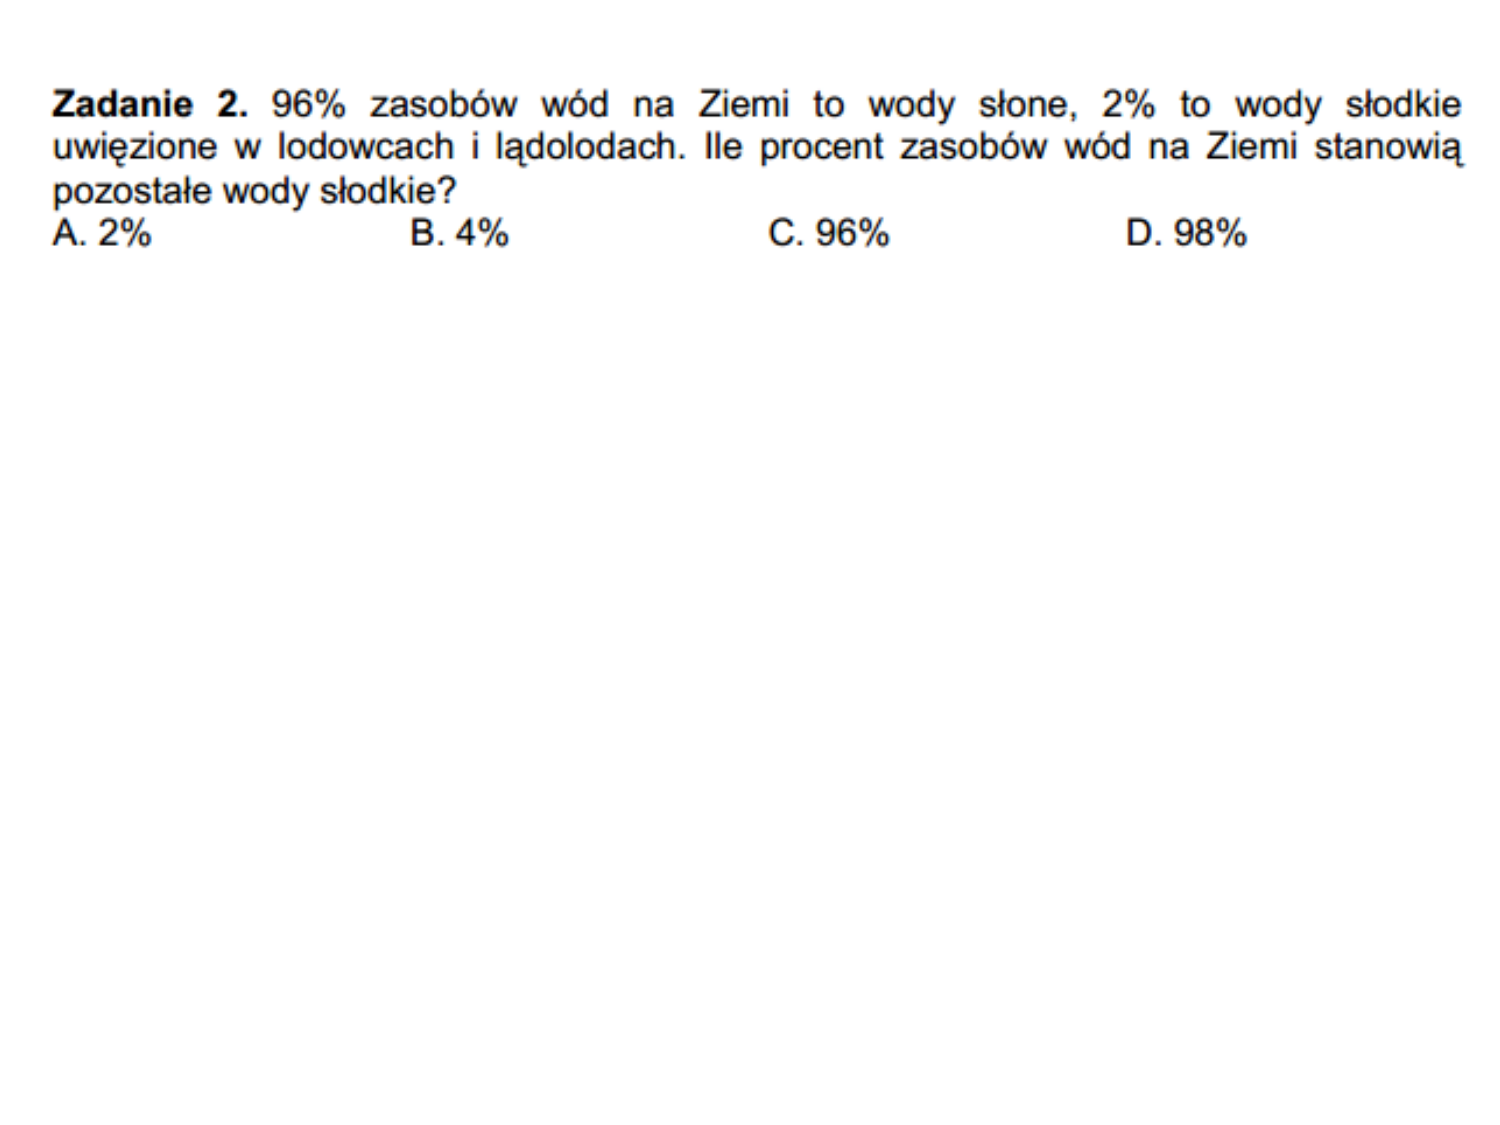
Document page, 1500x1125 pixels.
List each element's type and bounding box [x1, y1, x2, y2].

picture [25, 54, 1497, 281]
